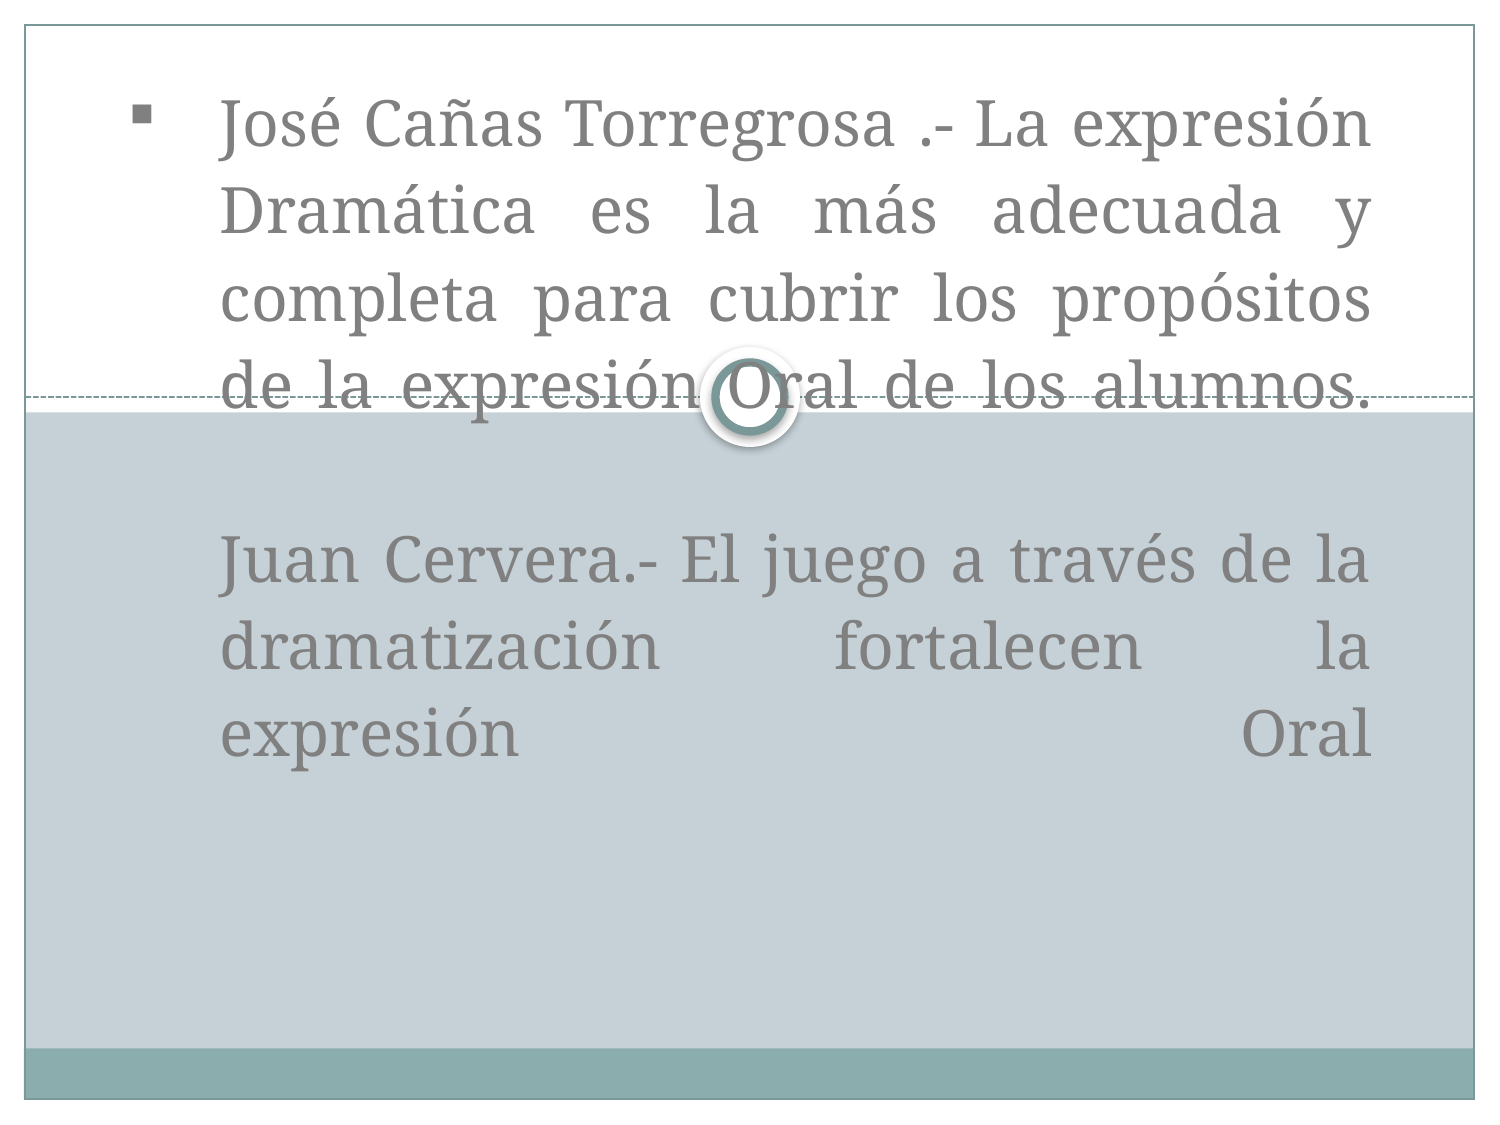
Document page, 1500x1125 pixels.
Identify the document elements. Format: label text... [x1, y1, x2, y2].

title José Cañas Torregrosa .- La expresión Dramática es la más adecuada y completa para cubrir los propósitos de la expresión Oral de los alumnos. Juan Cervera.- El juego a través de la dramatización fortalecen la expresión Oral [112, 62, 1388, 988]
